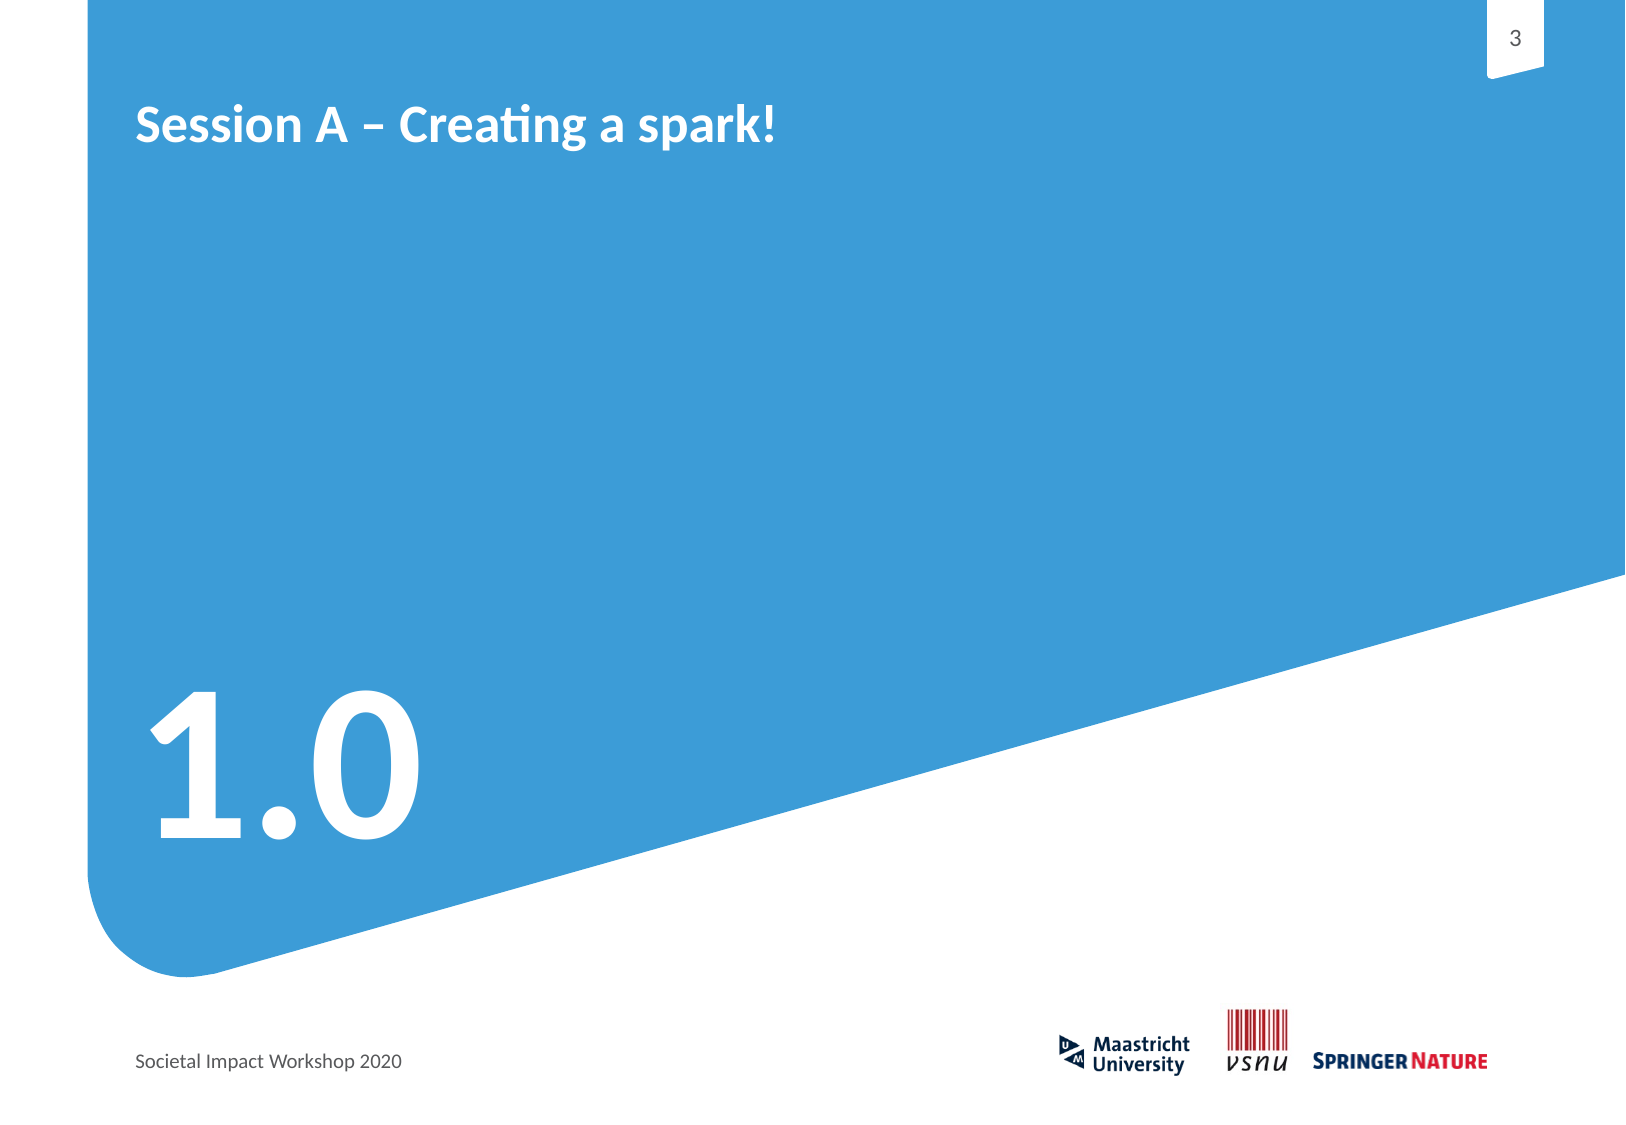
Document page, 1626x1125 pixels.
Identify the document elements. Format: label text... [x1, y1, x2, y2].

text_box 1.0 [135, 749, 507, 884]
picture [1219, 1003, 1294, 1077]
picture [1313, 1052, 1487, 1069]
picture [1057, 1034, 1191, 1077]
text_box Session A – Creating a spark! [135, 88, 1487, 149]
